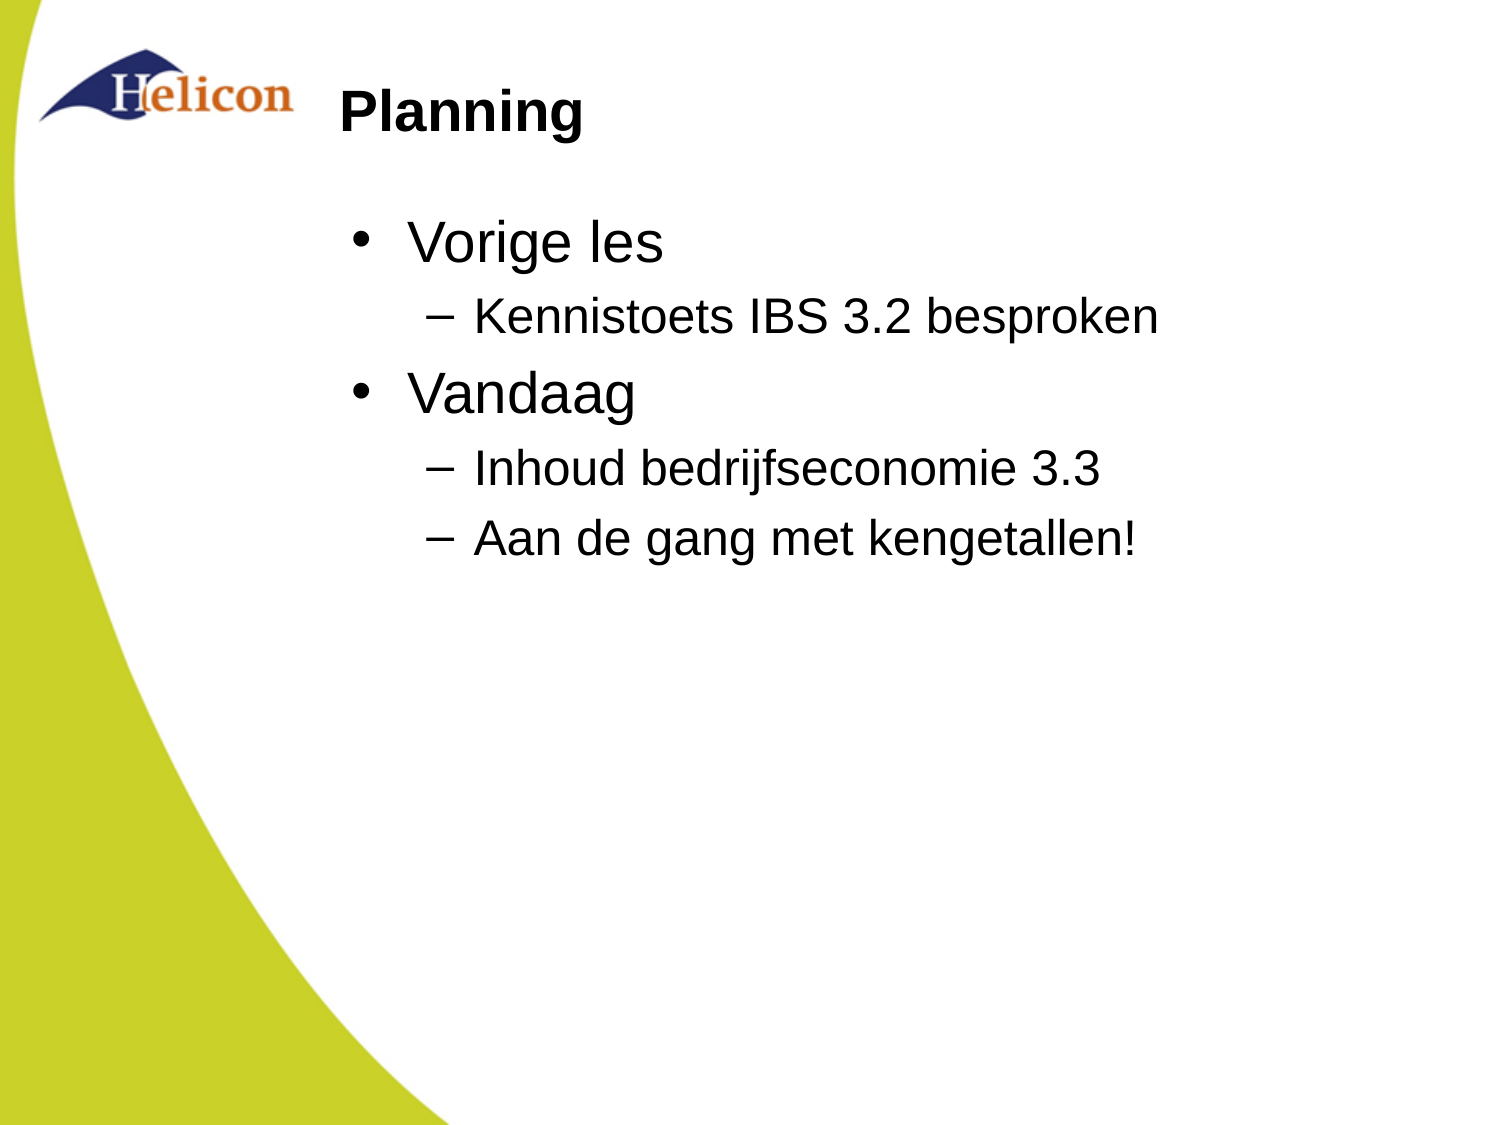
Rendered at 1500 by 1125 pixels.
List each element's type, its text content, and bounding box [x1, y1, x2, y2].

picture [0, 0, 1500, 1125]
title Planning [324, 54, 1415, 161]
list Vorige les Kennistoets IBS 3.2 besproken Vandaag Inhoud bedrijfseconomie 3.3 Aan de gang met kengetallen! [336, 196, 1425, 1005]
